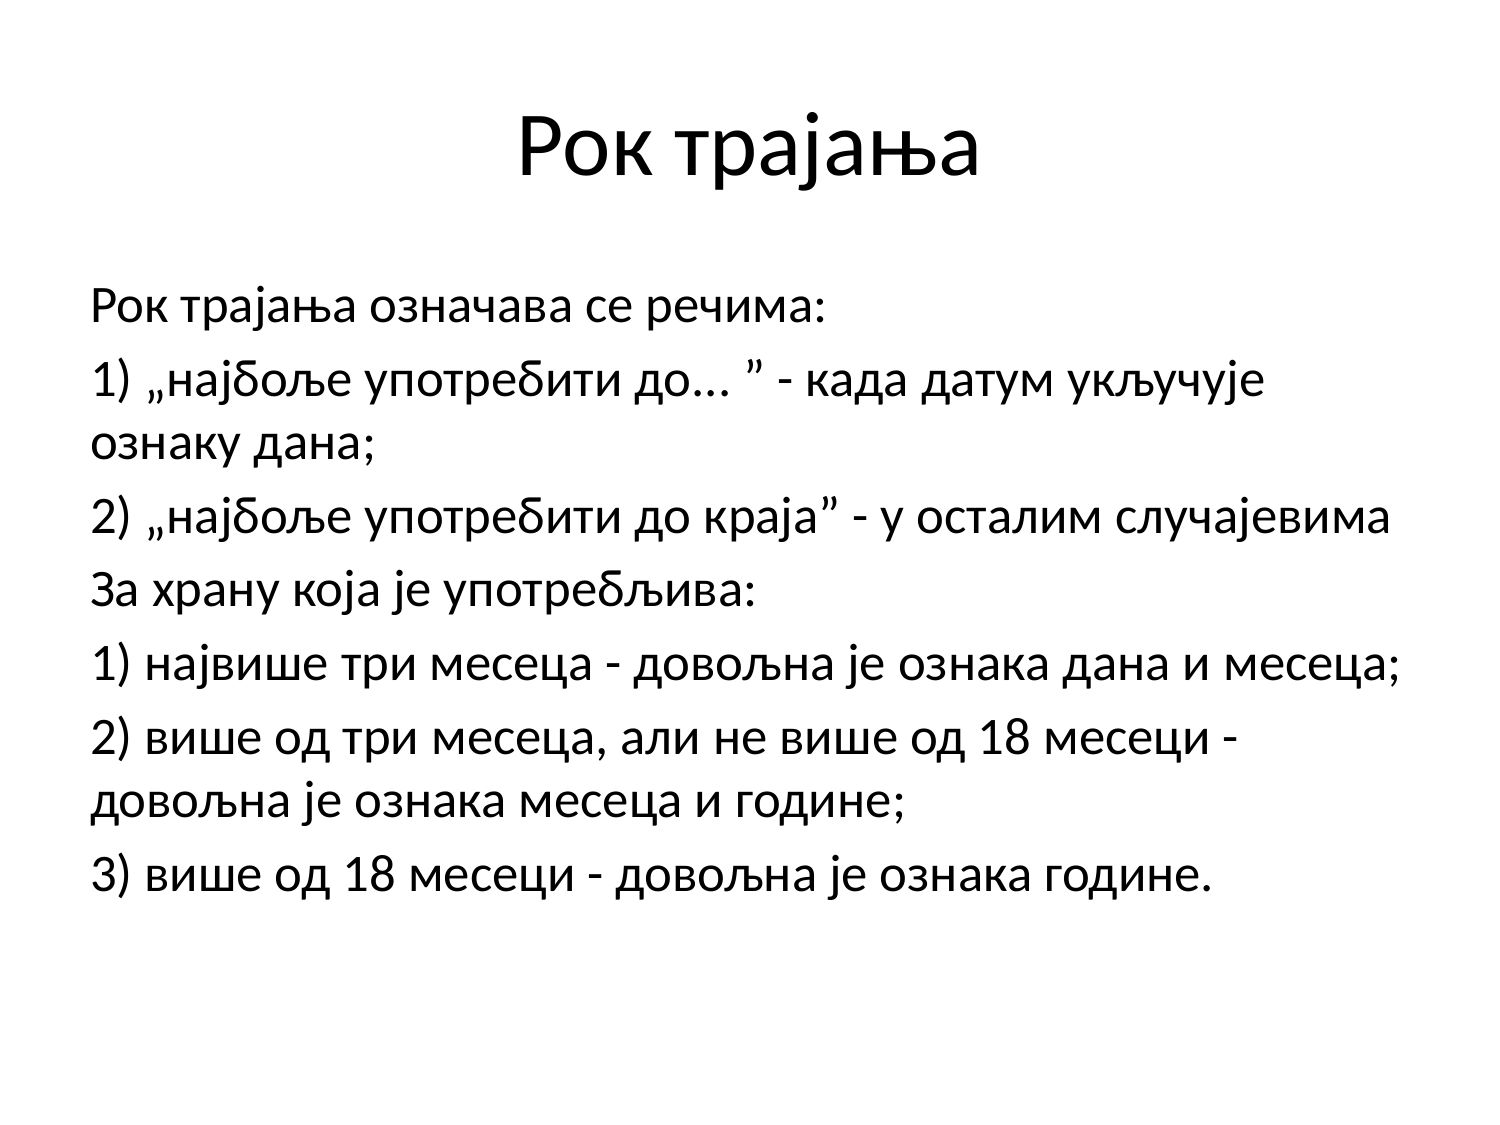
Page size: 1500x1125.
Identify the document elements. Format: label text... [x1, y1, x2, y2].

title Рок трајања [75, 45, 1425, 233]
list Рок трајања означава се речима: 1) „најбоље употребити до... ” - када датум укључује ознаку дана; 2) „најбоље употребити до краја” - у осталим случајевима За храну која је употребљива: 1) највише три месеца - довољна је ознака дана и месеца; 2) више од три месеца, али не више од 18 месеци - довољна је ознака месеца и године; 3) више од 18 месеци - довољна је ознака године. [75, 262, 1425, 1005]
